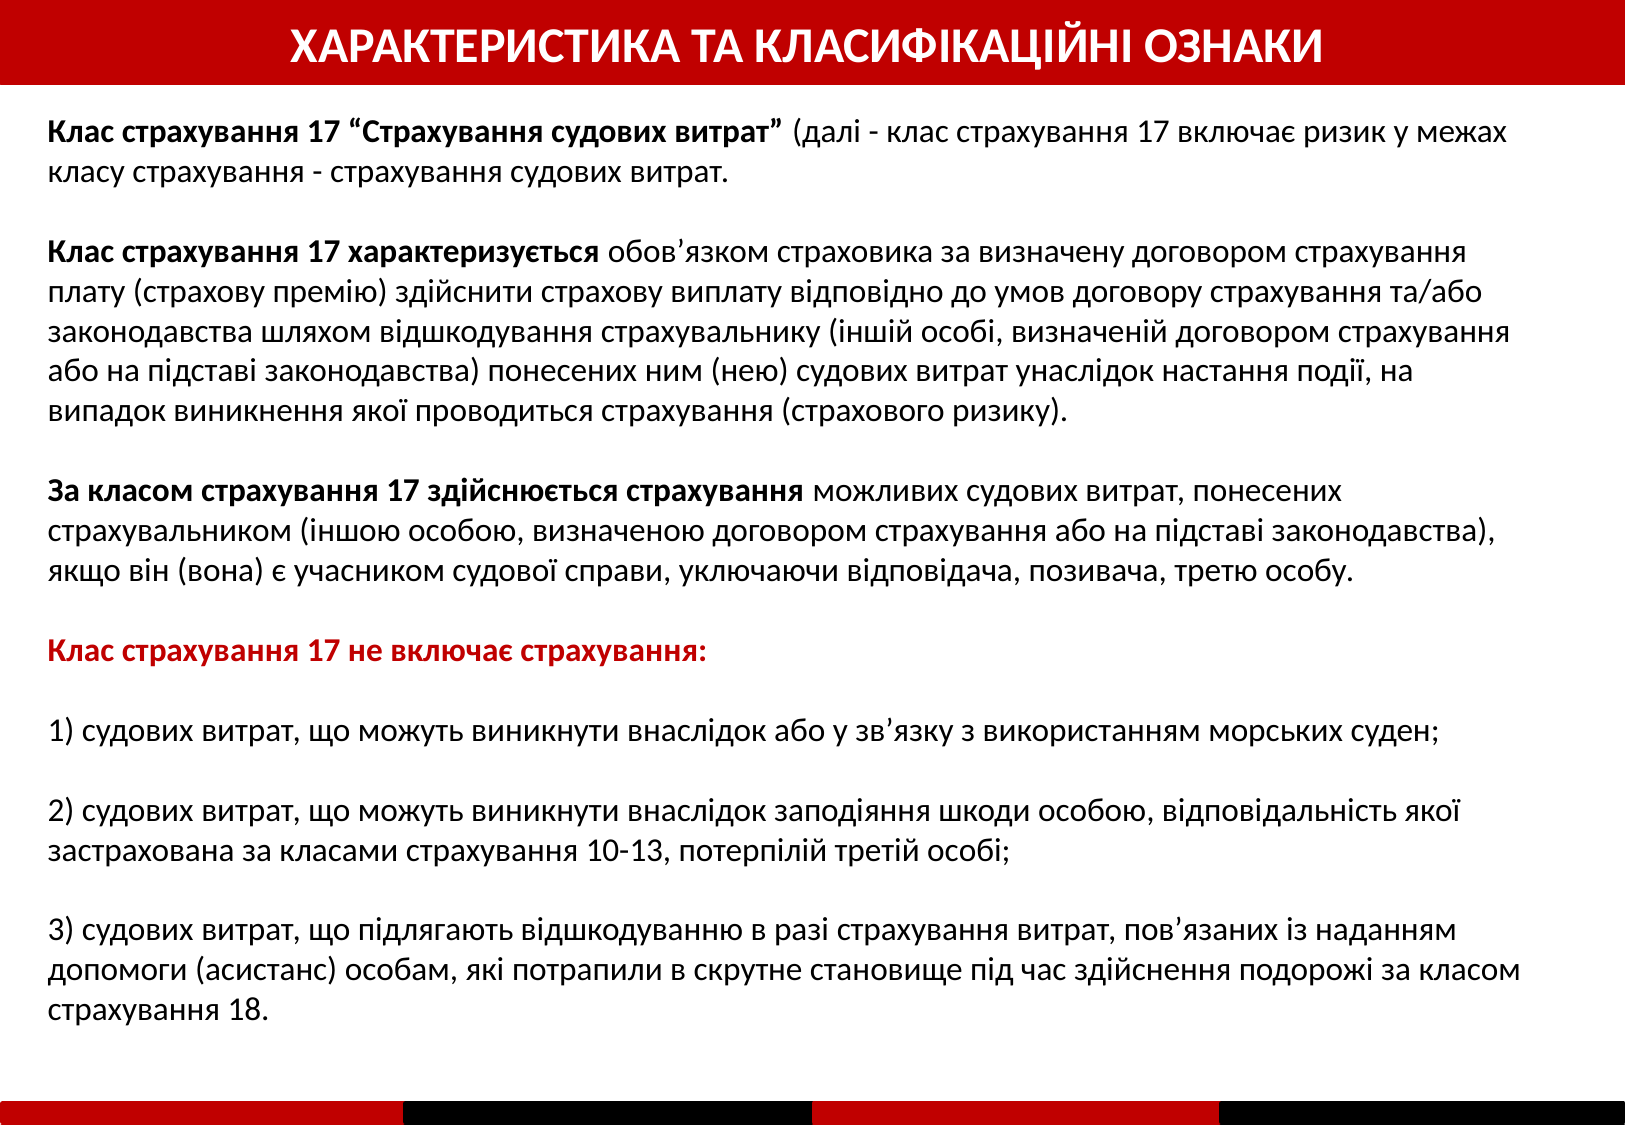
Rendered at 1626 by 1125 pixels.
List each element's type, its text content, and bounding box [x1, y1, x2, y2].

text_box Клас страхування 17 “Страхування судових витрат” (далі - клас страхування 17 включає ризик у межах класу страхування - страхування судових витрат. Клас страхування 17 характеризується обов’язком страховика за визначену договором страхування плату (страхову премію) здійснити страхову виплату відповідно до умов договору страхування та/або законодавства шляхом відшкодування страхувальнику (іншій особі, визначеній договором страхування або на підставі законодавства) понесених ним (нею) судових витрат унаслідок настання події, на випадок виникнення якої проводиться страхування (страхового ризику). За класом страхування 17 здійснюється страхування можливих судових витрат, понесених страхувальником (іншою особою, визначеною договором страхування або на підставі законодавства), якщо він (вона) є учасником судової справи, уключаючи відповідача, позивача, третю особу. Клас страхування 17 не включає страхування: 1) судових витрат, що можуть виникнути внаслідок або у зв’язку з використанням морських суден; 2) судових витрат, що можуть виникнути внаслідок заподіяння шкоди особою, відповідальність якої застрахована за класами страхування 10-13, потерпілій третій особі; 3) судових витрат, що підлягають відшкодуванню в разі страхування витрат, пов’язаних із наданням допомоги (асистанс) особам, які потрапили в скрутне становище під час здійснення подорожі за класом страхування 18. [32, 101, 1545, 1035]
text_box ХАРАКТЕРИСТИКА ТА КЛАСИФІКАЦІЙНІ ОЗНАКИ [0, 0, 1625, 85]
picture [0, 1101, 1625, 1125]
